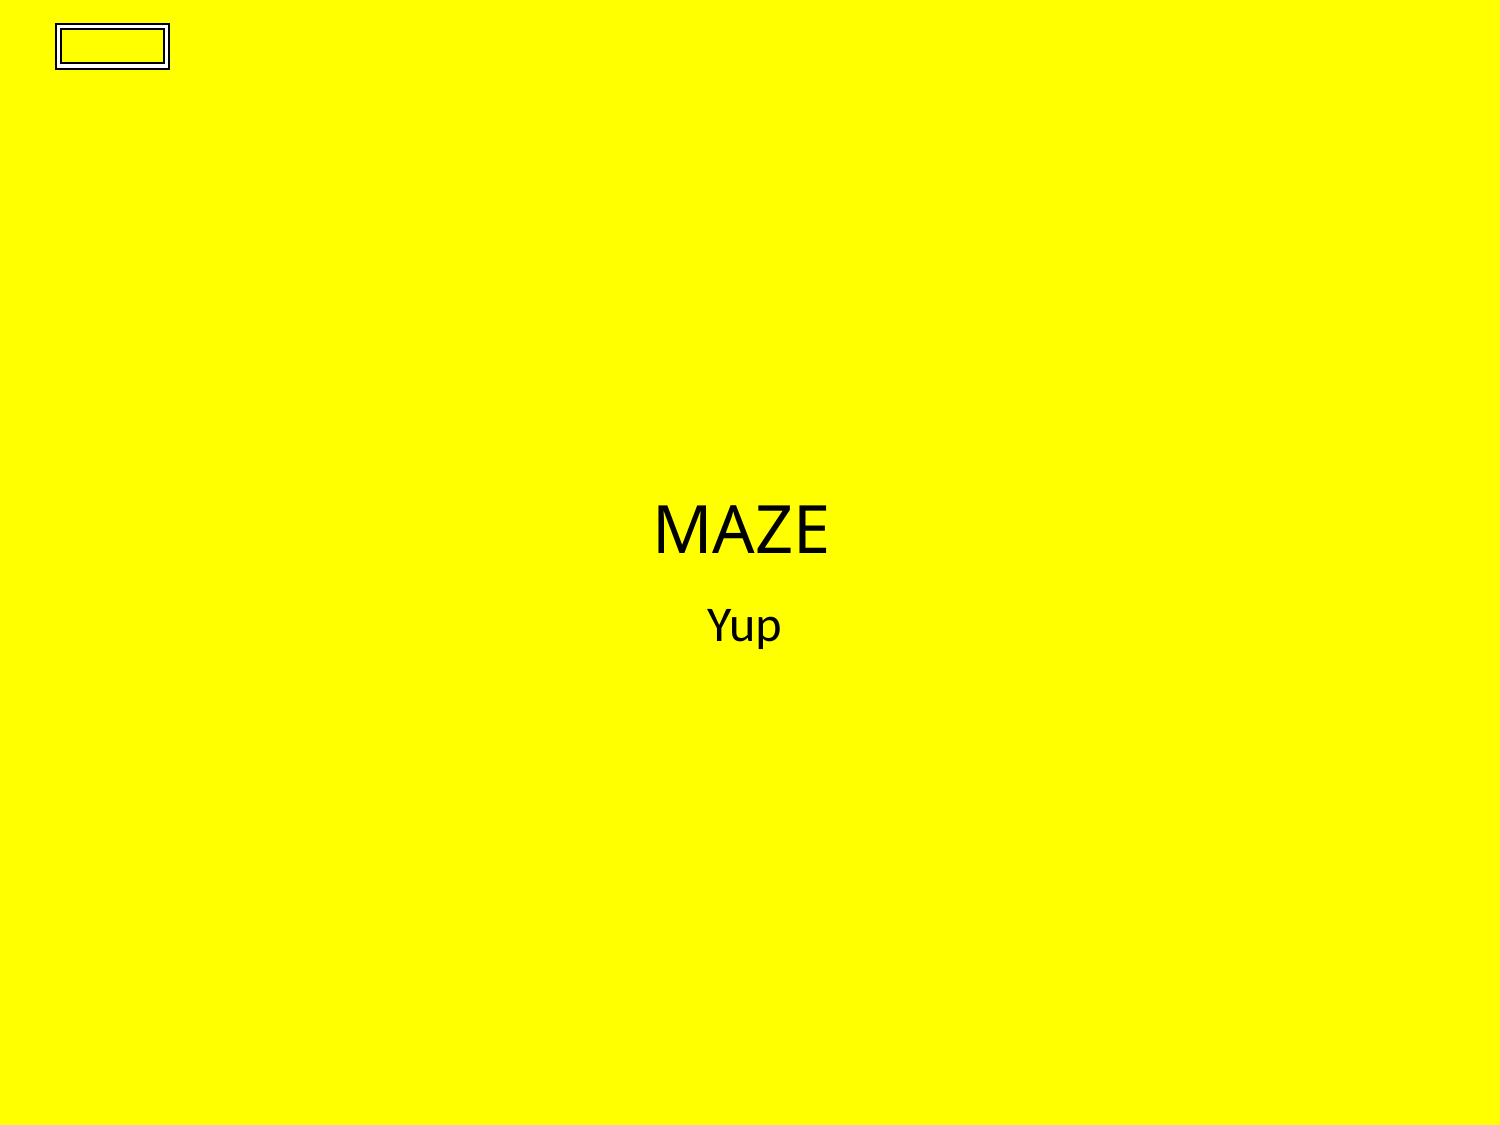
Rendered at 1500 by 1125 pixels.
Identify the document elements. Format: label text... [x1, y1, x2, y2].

title MAZE [112, 184, 1388, 576]
text_box [55, 23, 170, 70]
subtitle Yup [187, 590, 1313, 863]
